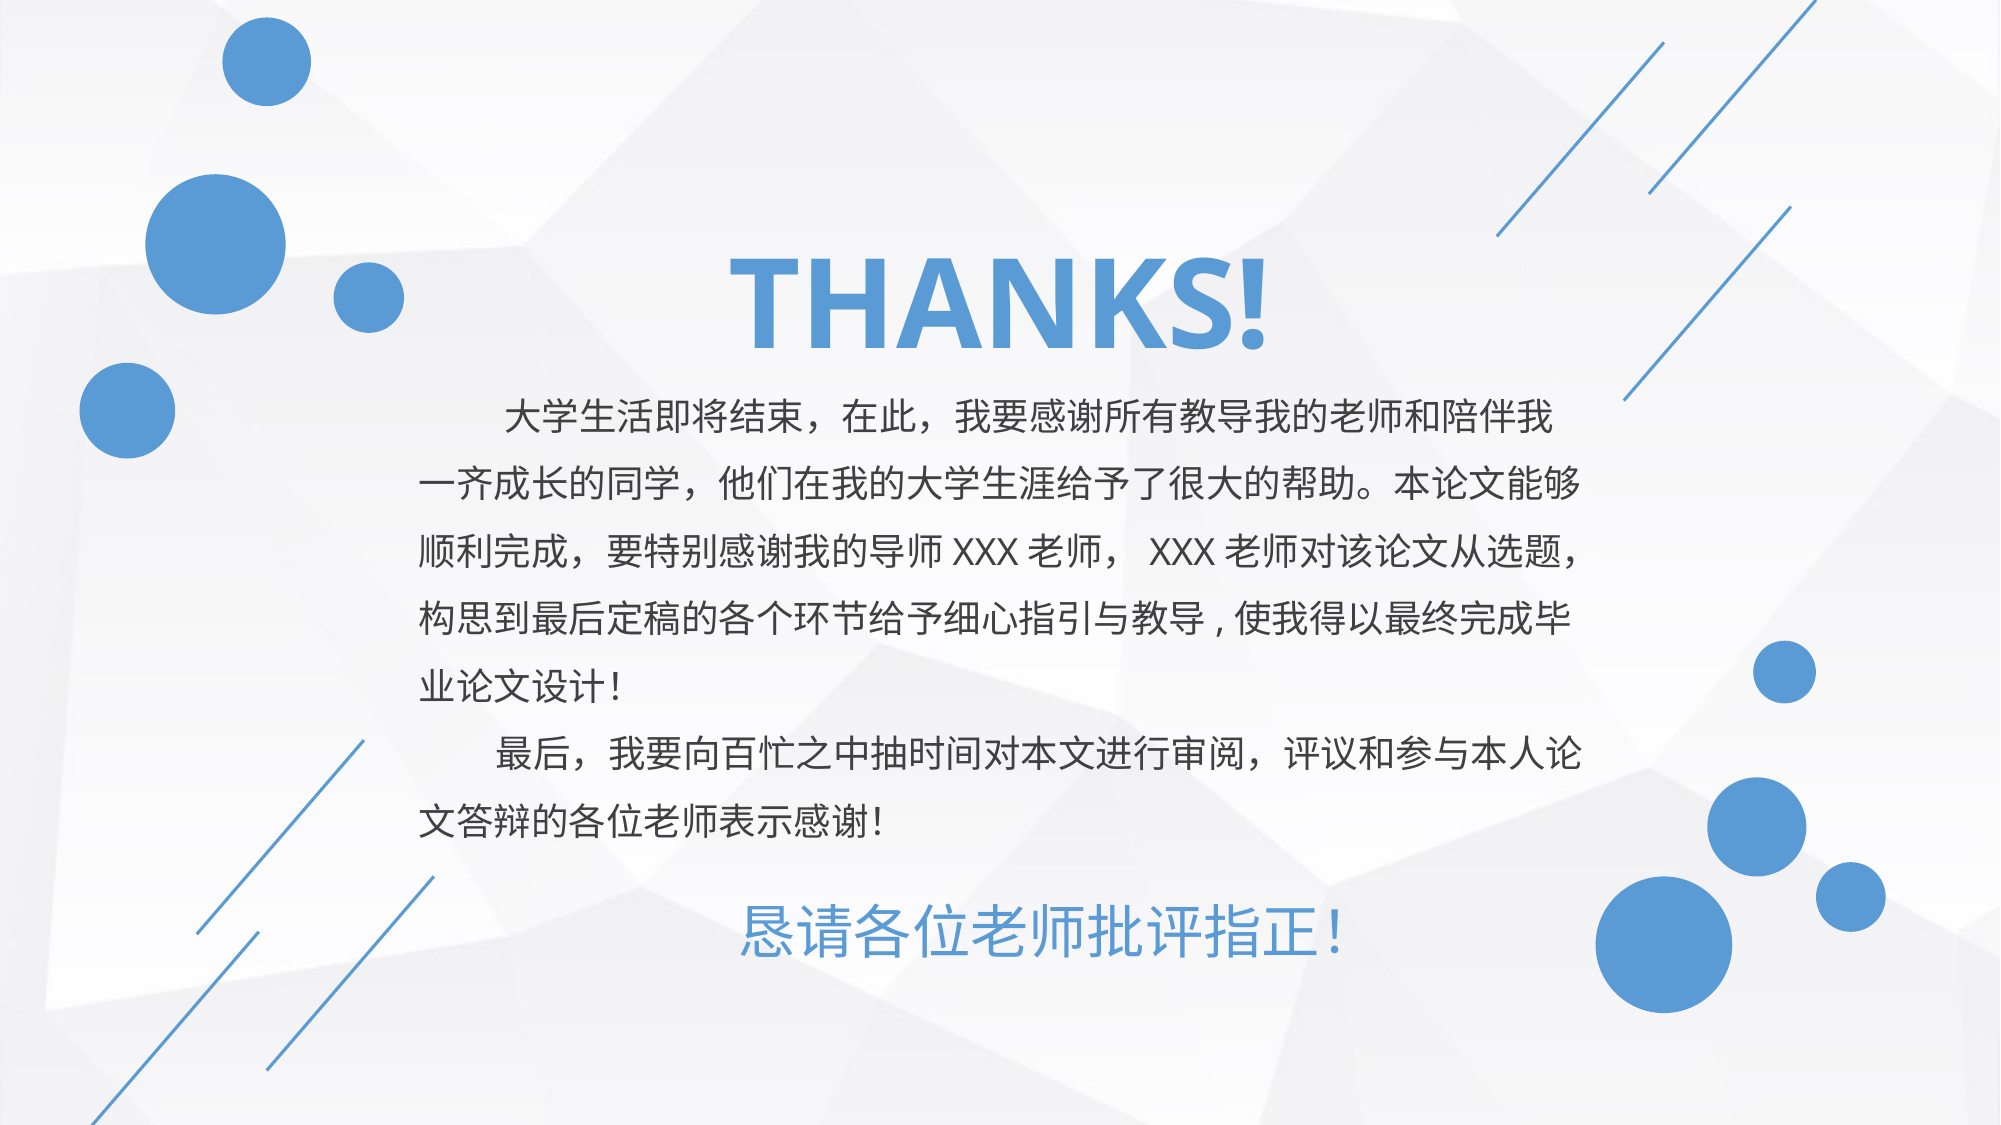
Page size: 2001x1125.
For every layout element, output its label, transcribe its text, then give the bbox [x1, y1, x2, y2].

text_box [144, 173, 287, 316]
text_box THANKS! [675, 140, 1325, 362]
text_box [1594, 875, 1734, 1015]
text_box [1623, 206, 1791, 401]
text_box [1706, 776, 1808, 878]
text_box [1648, 0, 1816, 194]
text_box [196, 740, 364, 935]
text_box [91, 931, 259, 1125]
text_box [266, 876, 434, 1071]
text_box 恳请各位老师批评指正！ [722, 852, 1381, 972]
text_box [1496, 42, 1664, 237]
text_box [221, 16, 313, 108]
picture [0, 0, 2000, 1125]
text_box 大学生活即将结束，在此，我要感谢所有教导我的老师和陪伴我一齐成长的同学，他们在我的大学生涯给予了很大的帮助。本论文能够顺利完成，要特别感谢我的导师XXX老师，XXX老师对该论文从选题，构思到最后定稿的各个环节给予细心指引与教导,使我得以最终完成毕业论文设计！ 最后，我要向百忙之中抽时间对本文进行审阅，评议和参与本人论文答辩的各位老师表示感谢！ [404, 362, 1602, 851]
text_box [78, 361, 177, 460]
text_box [1752, 639, 1817, 705]
text_box [1814, 861, 1887, 933]
text_box [332, 261, 406, 334]
